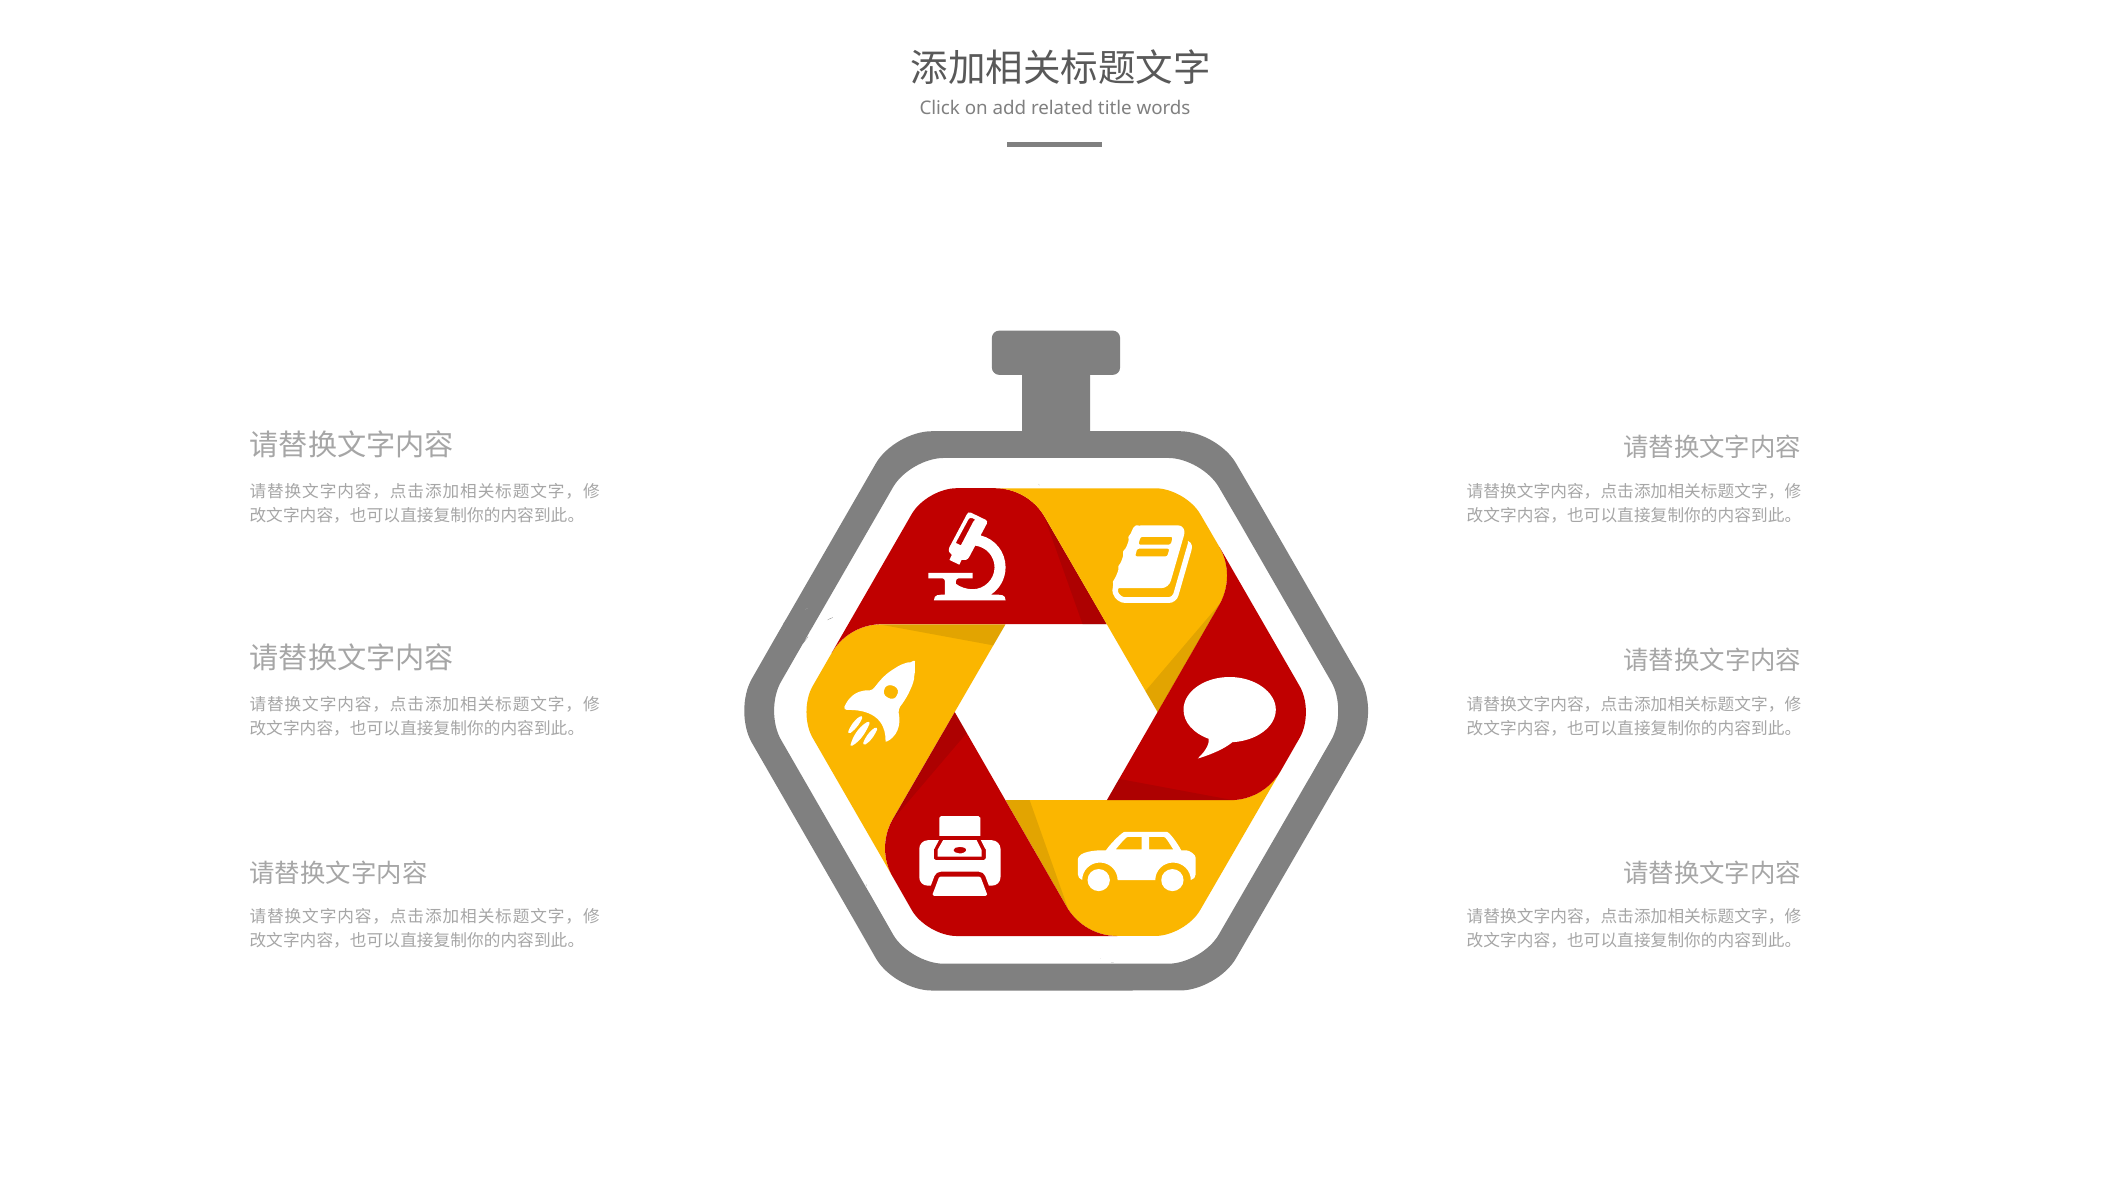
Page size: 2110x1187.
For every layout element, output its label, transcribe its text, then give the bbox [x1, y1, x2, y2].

list 请替换文字内容，点击添加相关标题文字，修改文字内容，也可以直接复制你的内容到此。 [1449, 469, 1817, 526]
text_box 添加相关标题文字 [877, 37, 1245, 95]
list 请替换文字内容，点击添加相关标题文字，修改文字内容，也可以直接复制你的内容到此。 [234, 682, 616, 738]
list 请替换文字内容，点击添加相关标题文字，修改文字内容，也可以直接复制你的内容到此。 [234, 469, 616, 526]
list 请替换文字内容，点击添加相关标题文字，修改文字内容，也可以直接复制你的内容到此。 [234, 894, 616, 951]
text_box Click on add related title words [877, 89, 1232, 124]
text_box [995, 488, 1230, 713]
list 请替换文字内容，点击添加相关标题文字，修改文字内容，也可以直接复制你的内容到此。 [1450, 682, 1817, 738]
text_box [860, 329, 1286, 547]
list 请替换文字内容 [234, 411, 493, 469]
text_box [1281, 585, 1370, 883]
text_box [1106, 547, 1308, 801]
text_box [828, 877, 1251, 992]
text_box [804, 624, 995, 877]
list 请替换文字内容 [1558, 411, 1817, 469]
text_box [743, 539, 831, 836]
list 请替换文字内容 [234, 624, 493, 682]
list 请替换文字内容 [234, 836, 493, 894]
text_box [831, 488, 995, 653]
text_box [1118, 801, 1281, 936]
list 请替换文字内容，点击添加相关标题文字，修改文字内容，也可以直接复制你的内容到此。 [1449, 894, 1817, 951]
list 请替换文字内容 [1558, 836, 1817, 894]
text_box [882, 712, 1118, 936]
list 请替换文字内容 [1559, 624, 1817, 682]
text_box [1077, 831, 1196, 892]
